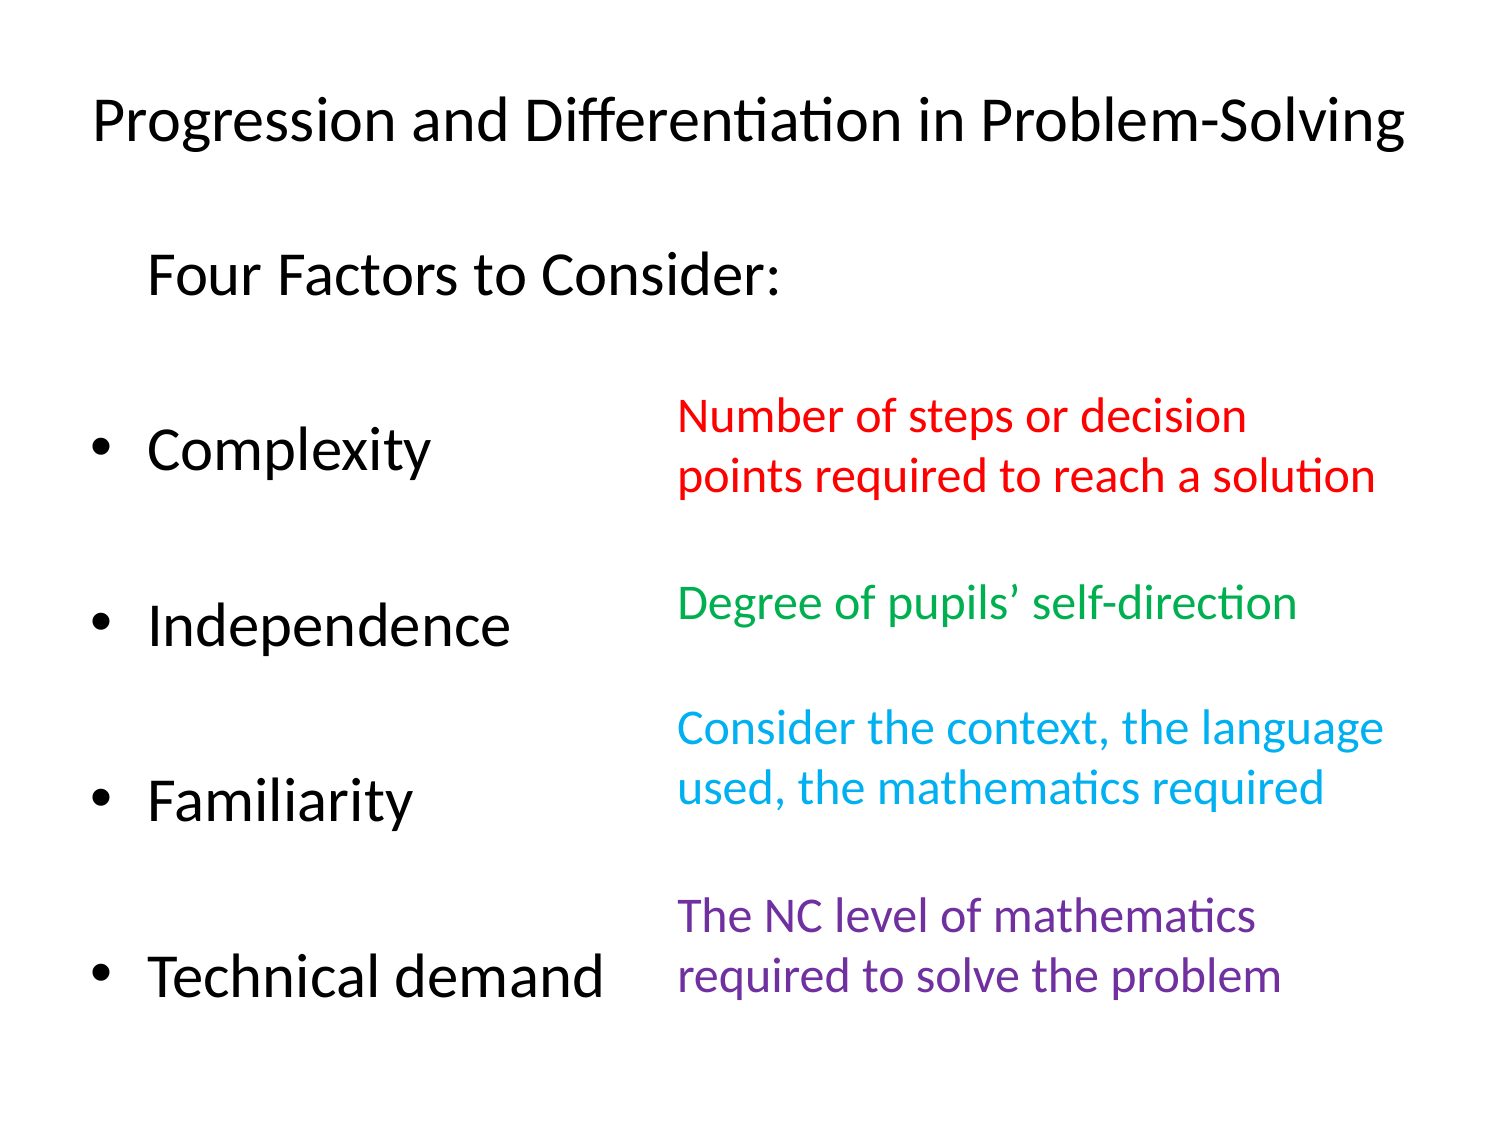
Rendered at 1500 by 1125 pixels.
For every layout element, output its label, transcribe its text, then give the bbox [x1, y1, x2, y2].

text_box Degree of pupils’ self-direction [662, 562, 1388, 638]
text_box Consider the context, the language used, the mathematics required [662, 687, 1413, 823]
title Progression and Differentiation in Problem-Solving [75, 45, 1425, 188]
text_box Number of steps or decision points required to reach a solution [662, 374, 1400, 510]
text_box The NC level of mathematics required to solve the problem [662, 874, 1388, 1010]
list Four Factors to Consider: Complexity Independence Familiarity Technical demand [75, 224, 1425, 1025]
